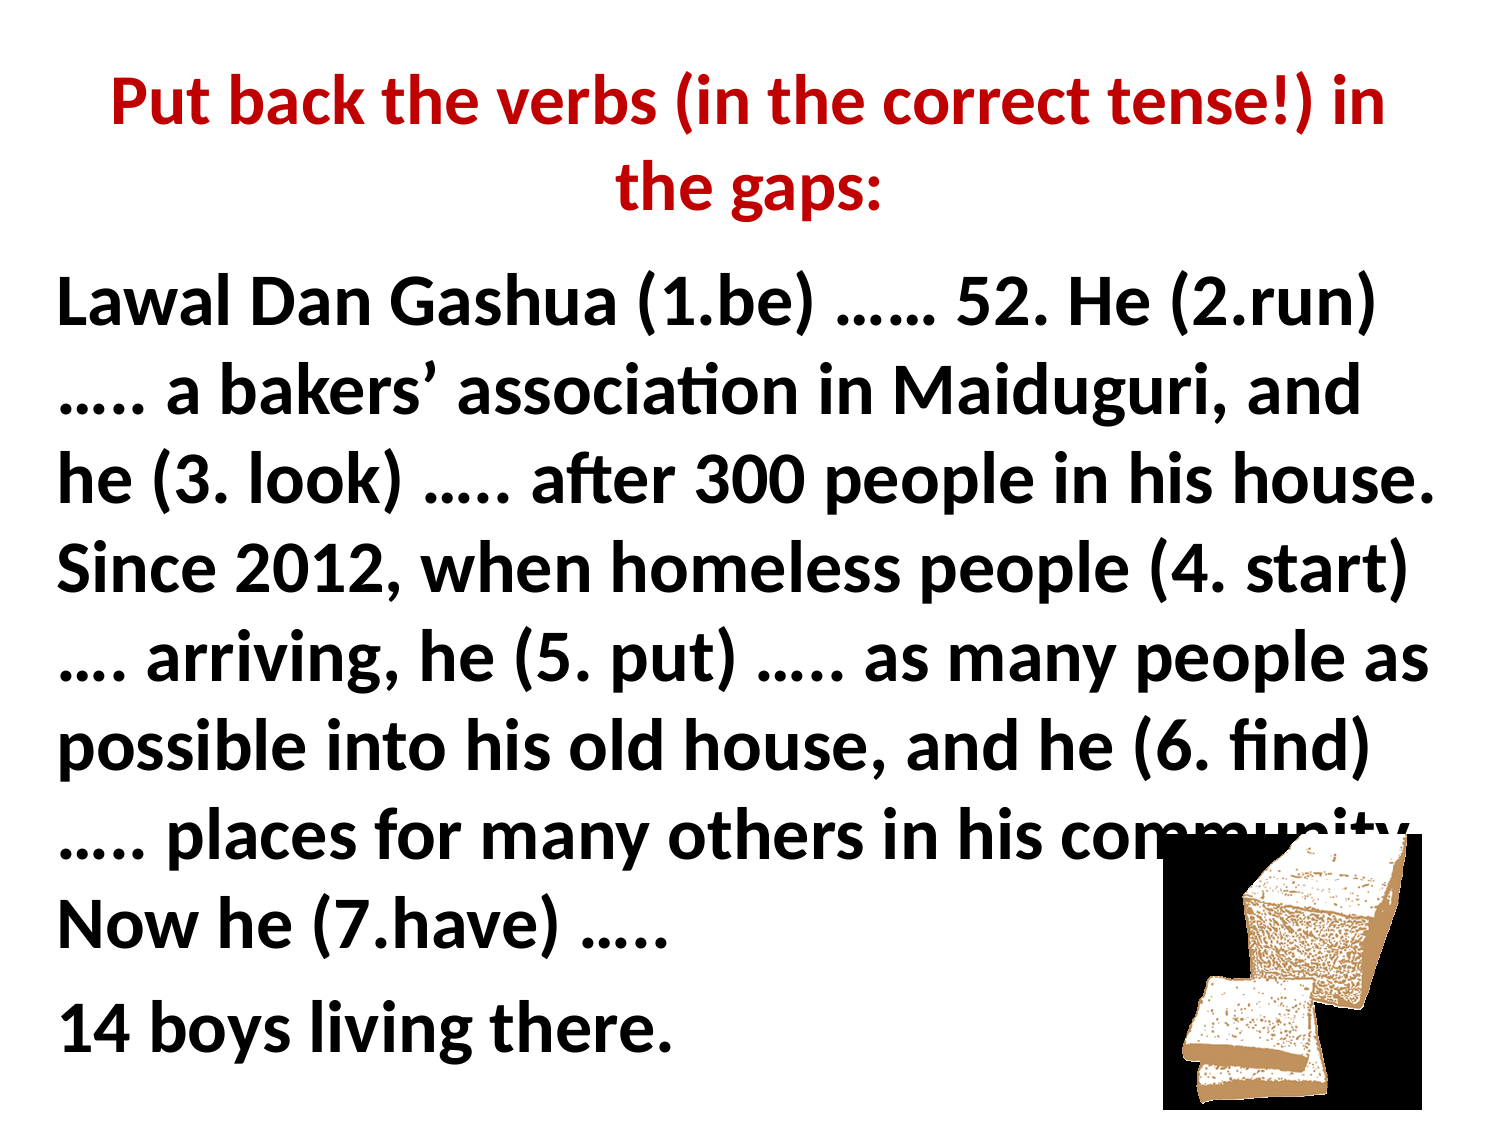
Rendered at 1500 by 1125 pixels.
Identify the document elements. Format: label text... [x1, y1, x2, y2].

list Lawal Dan Gashua (1.be) …… 52. He (2.run) ….. a bakers’ association in Maiduguri, and he (3. look) ….. after 300 people in his house. Since 2012, when homeless people (4. start) …. arriving, he (5. put) ….. as many people as possible into his old house, and he (6. find) ….. places for many others in his community. Now he (7.have) ….. 14 boys living there. [41, 243, 1471, 1083]
title Put back the verbs (in the correct tense!) in the gaps: [75, 45, 1425, 233]
picture [1163, 833, 1422, 1110]
